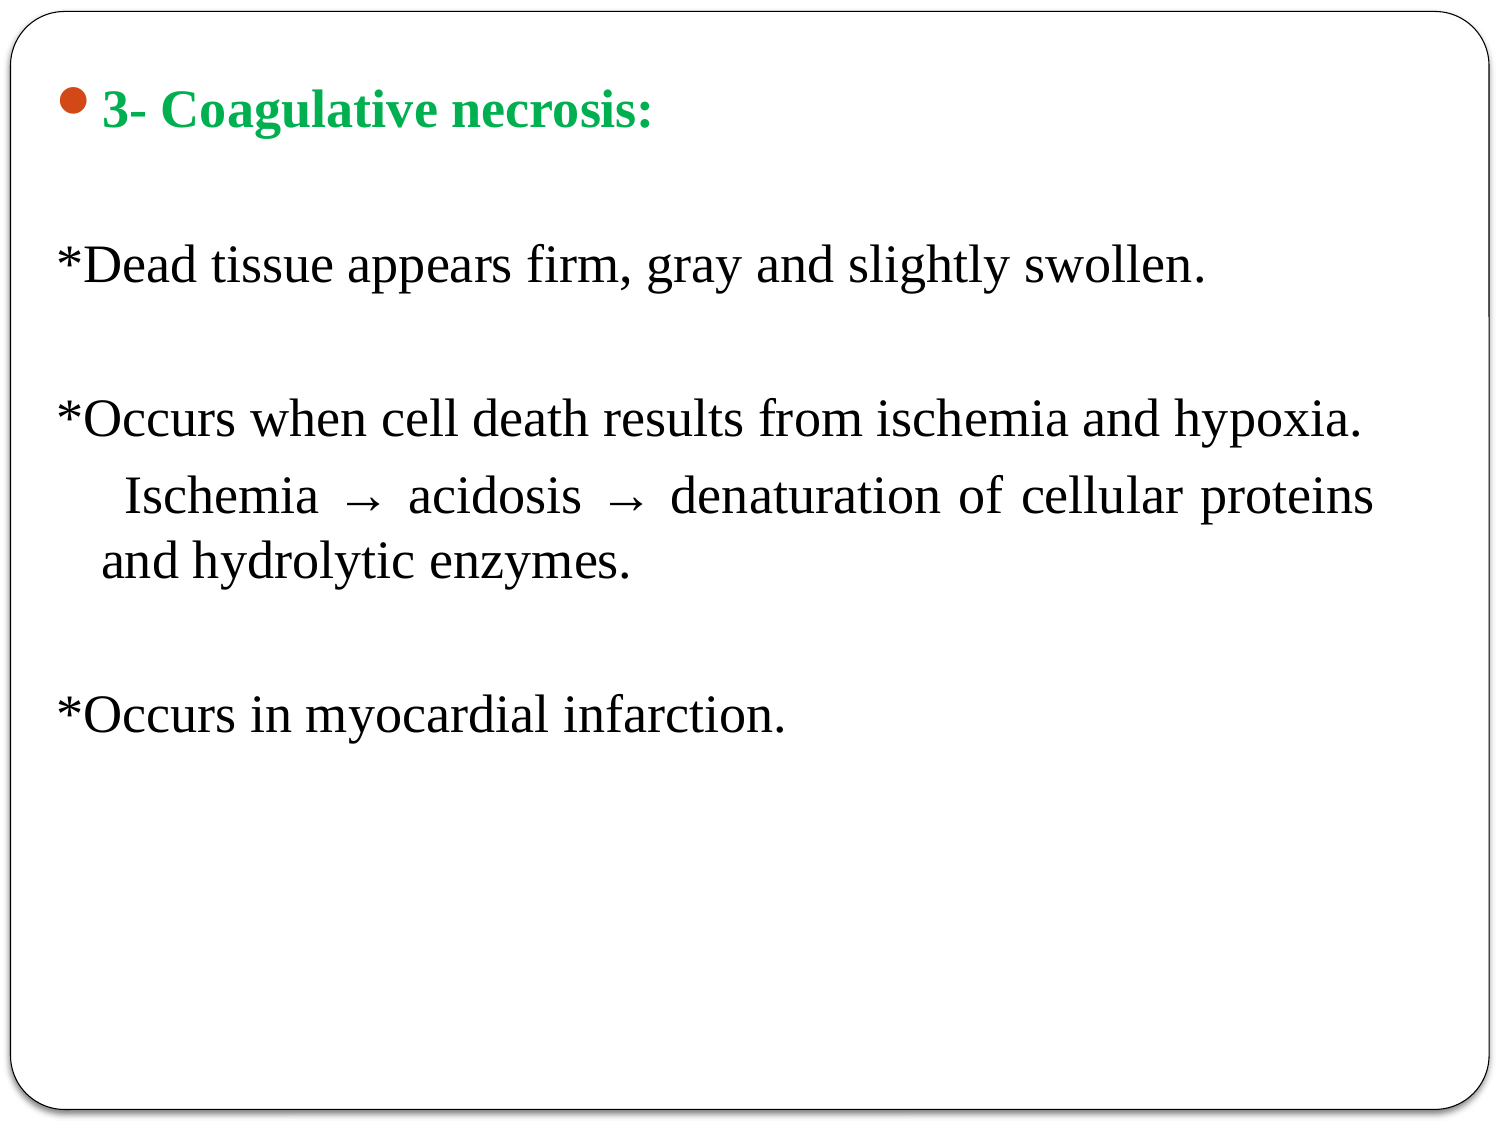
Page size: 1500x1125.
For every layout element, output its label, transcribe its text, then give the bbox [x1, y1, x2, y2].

list 3- Coagulative necrosis: *Dead tissue appears firm, gray and slightly swollen. *Occurs when cell death results from ischemia and hypoxia. Ischemia → acidosis → denaturation of cellular proteins and hydrolytic enzymes. *Occurs in myocardial infarction. [41, 66, 1392, 990]
